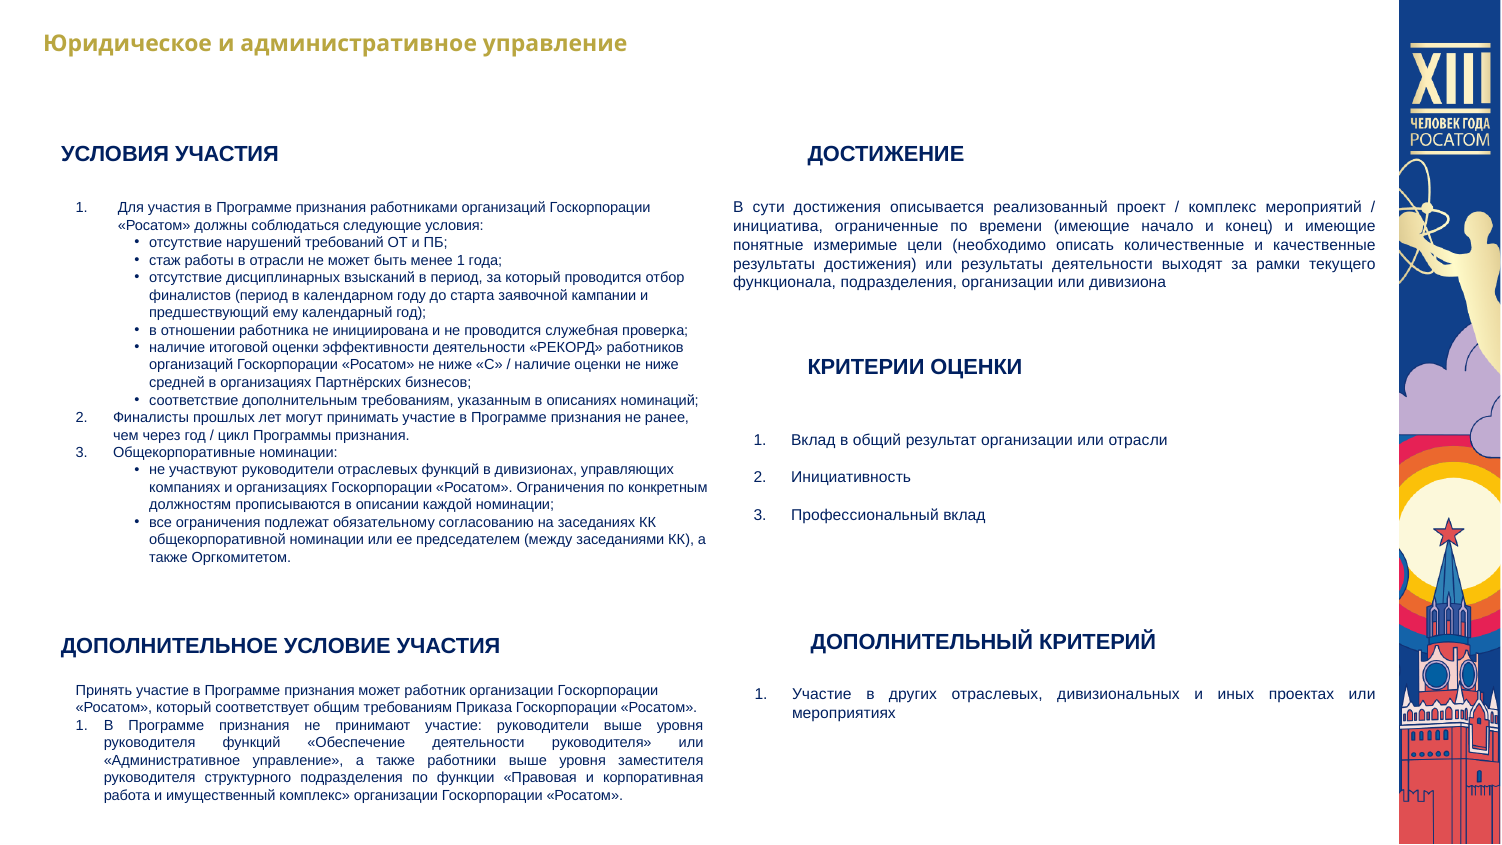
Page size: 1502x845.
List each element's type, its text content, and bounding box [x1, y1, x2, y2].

text_box ДОПОЛНИТЕЛЬНЫЙ КРИТЕРИЙ [810, 614, 1303, 673]
text_box КРИТЕРИИ ОЦЕНКИ [807, 339, 1158, 381]
picture [0, 0, 1501, 844]
text_box ДОСТИЖЕНИЕ [807, 126, 1158, 168]
text_box Вклад в общий результат организации или отрасли Инициативность Профессиональный вклад [738, 422, 1390, 531]
text_box Принять участие в Программе признания может работник организации Госкорпорации «Росатом», который соответствует общим требованиям Приказа Госкорпорации «Росатом». В Программе признания не принимают участие: руководители выше уровня руководителя функций «Обеспечение деятельности руководителя» или «Административное управление», а также работники выше уровня заместителя руководителя структурного подразделения по функции «Правовая и корпоративная работа и имущественный комплекс» организации Госкорпорации «Росатом». [60, 673, 719, 811]
text_box Участие в других отраслевых, дивизиональных и иных проектах или мероприятиях [739, 676, 1391, 767]
text_box Юридическое и административное управление [28, 21, 1401, 64]
text_box ДОПОЛНИТЕЛЬНОЕ УСЛОВИЕ УЧАСТИЯ [60, 618, 652, 661]
text_box УСЛОВИЯ УЧАСТИЯ [60, 126, 411, 169]
text_box Для участия в Программе признания работниками организаций Госкорпорации «Росатом» должны соблюдаться следующие условия: отсутствие нарушений требований ОТ и ПБ; стаж работы в отрасли не может быть менее 1 года; отсутствие дисциплинарных взысканий в период, за который проводится отбор финалистов (период в календарном году до старта заявочной кампании и предшествующий ему календарный год); в отношении работника не инициирована и не проводится служебная проверка; наличие итоговой оценки эффективности деятельности «РЕКОРД» работников организаций Госкорпорации «Росатом» не ниже «С» / наличие оценки не ниже средней в организациях Партнёрских бизнесов; соответствие дополнительным требованиям, указанным в описаниях номинаций; Финалисты прошлых лет могут принимать участие в Программе признания не ранее, чем через год / цикл Программы признания. Общекорпоративные номинации: не участвуют руководители отраслевых функций в дивизионах, управляющих компаниях и организациях Госкорпорации «Росатом». Ограничения по конкретным должностям прописываются в описании каждой номинации; все ограничения подлежат обязательному согласованию на заседаниях КК общекорпоративной номинации или ее председателем (между заседаниями КК), а также Оргкомитетом. [60, 190, 727, 573]
text_box В сути достижения описывается реализованный проект / комплекс мероприятий / инициатива, ограниченные по времени (имеющие начало и конец) и имеющие понятные измеримые цели (необходимо описать количественные и качественные результаты достижения) или результаты деятельности выходят за рамки текущего функционала, подразделения, организации или дивизиона [718, 189, 1391, 299]
